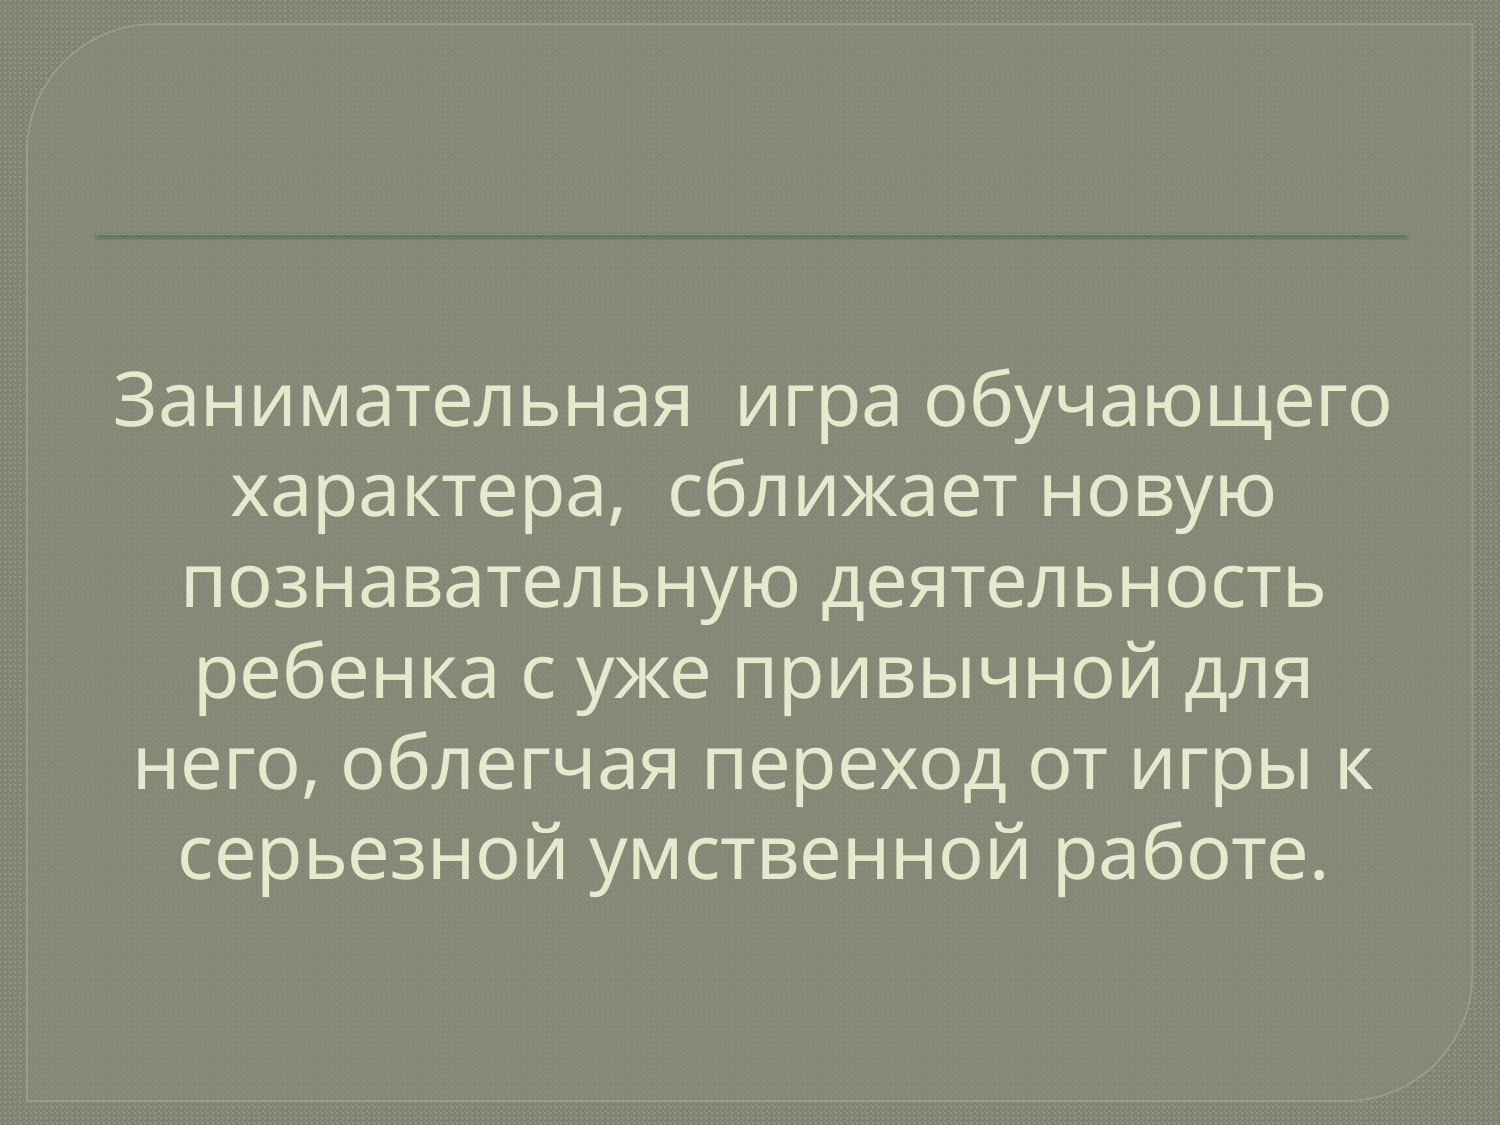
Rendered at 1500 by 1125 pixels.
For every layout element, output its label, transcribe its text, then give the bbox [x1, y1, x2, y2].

title Занимательная игра обучающего характера, сближает новую познавательную деятельность ребенка с уже привычной для него, облегчая переход от игры к серьезной умственной работе. [75, 257, 1425, 903]
